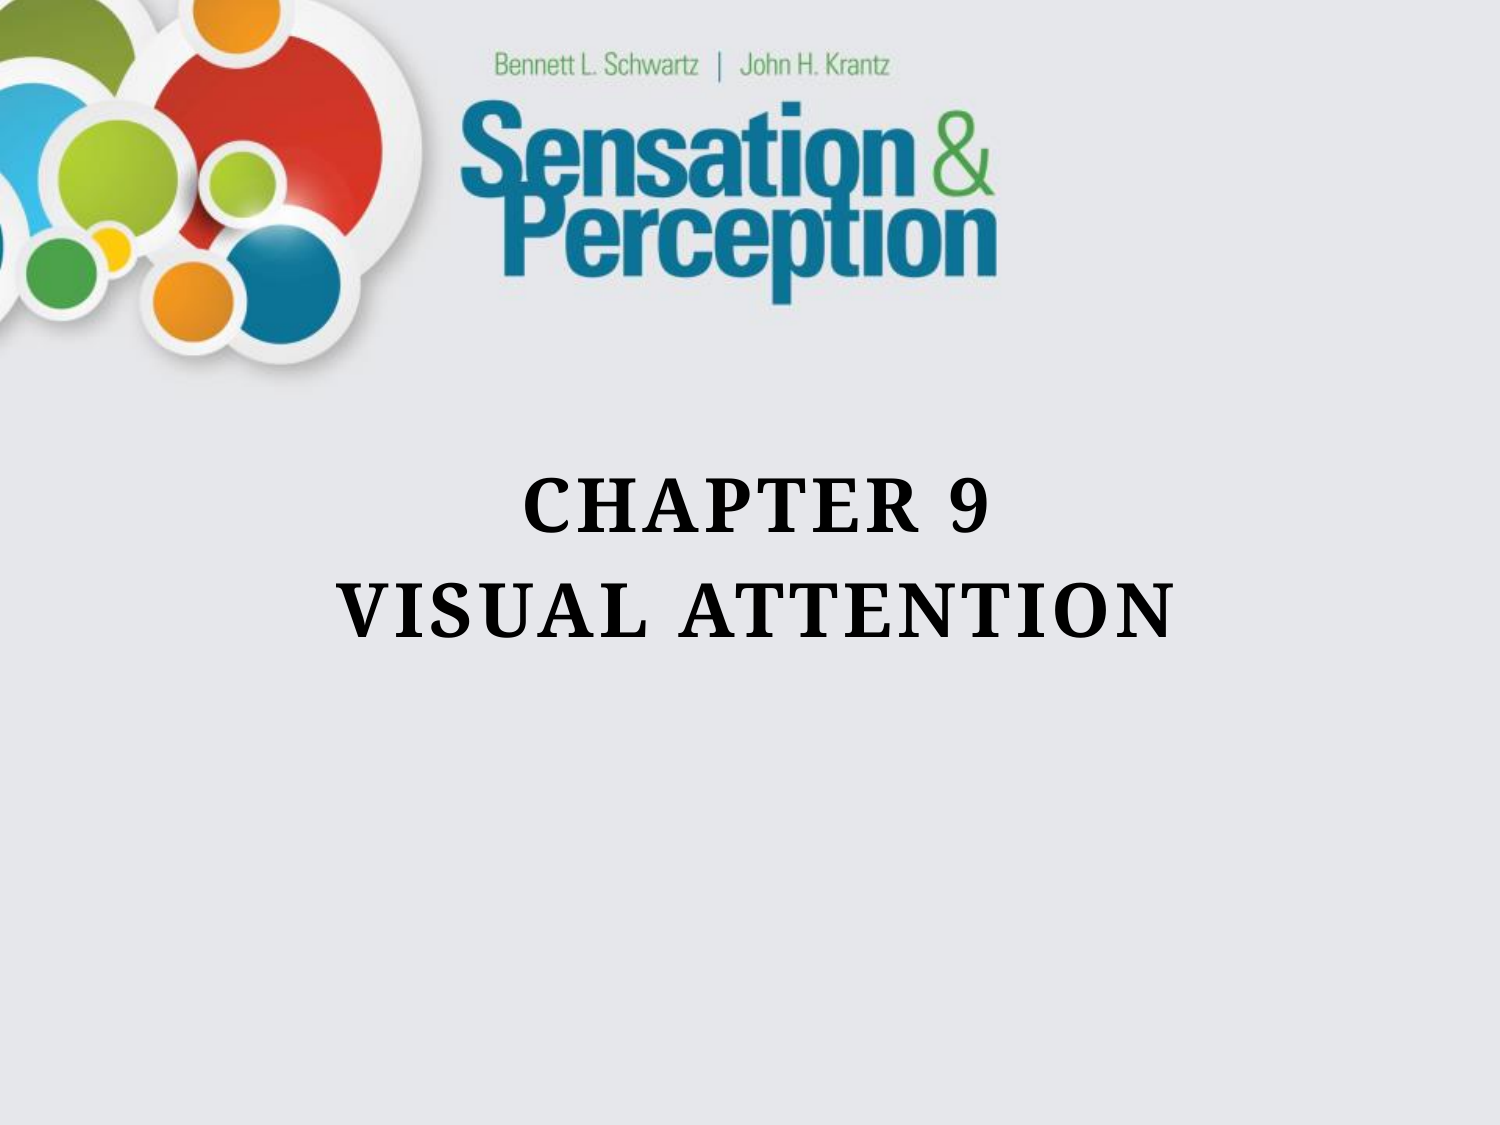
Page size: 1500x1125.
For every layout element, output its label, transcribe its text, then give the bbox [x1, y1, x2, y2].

picture [0, 0, 1500, 1125]
list CHAPTER 9 VISUAL ATTENTION [224, 450, 1288, 725]
